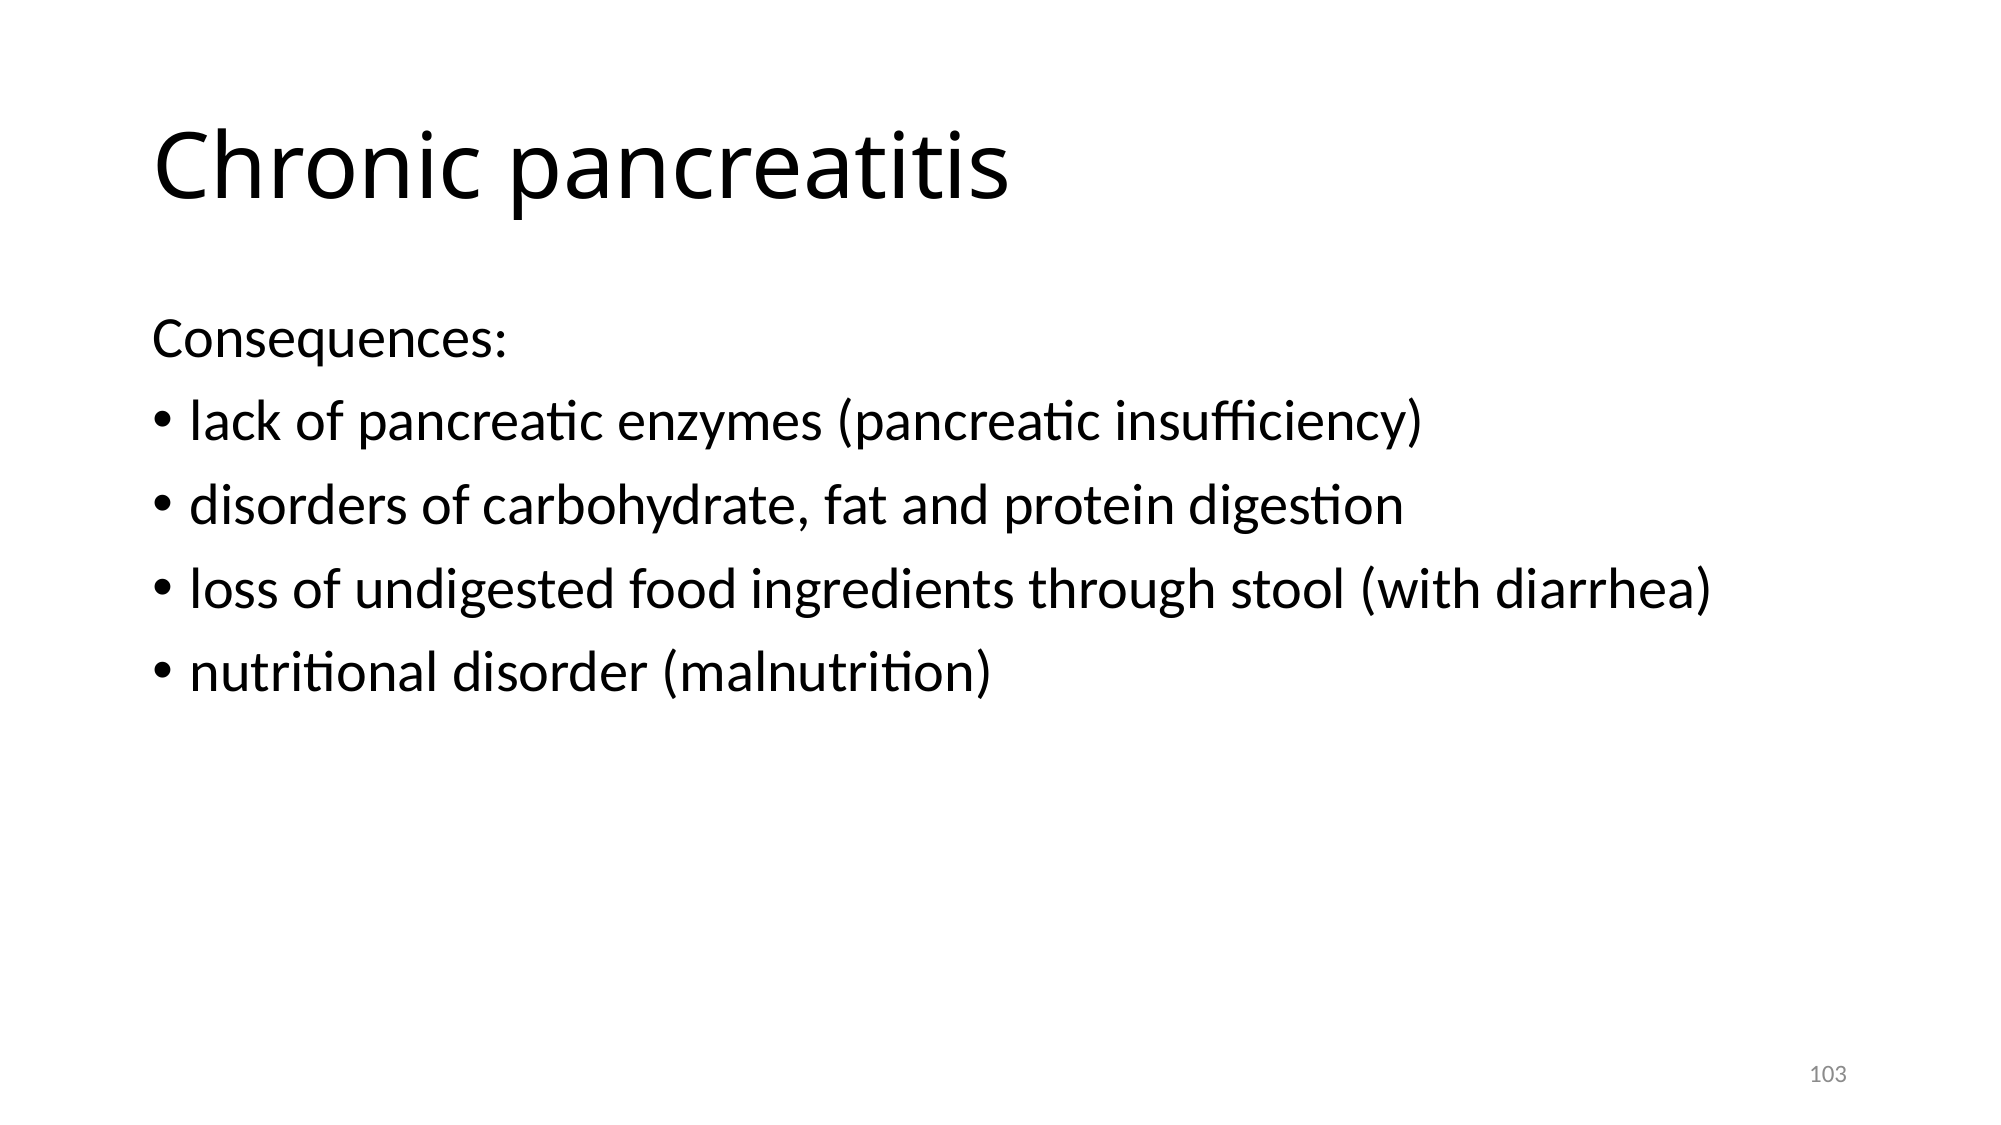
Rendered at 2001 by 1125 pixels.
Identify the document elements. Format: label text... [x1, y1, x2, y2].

slide_number 103 [1412, 1042, 1863, 1103]
list Consequences: lack of pancreatic enzymes (pancreatic insufficiency) disorders of carbohydrate, fat and protein digestion loss of undigested food ingredients through stool (with diarrhea) nutritional disorder (malnutrition) [137, 299, 1863, 1014]
title Chronic pancreatitis [137, 59, 1863, 278]
